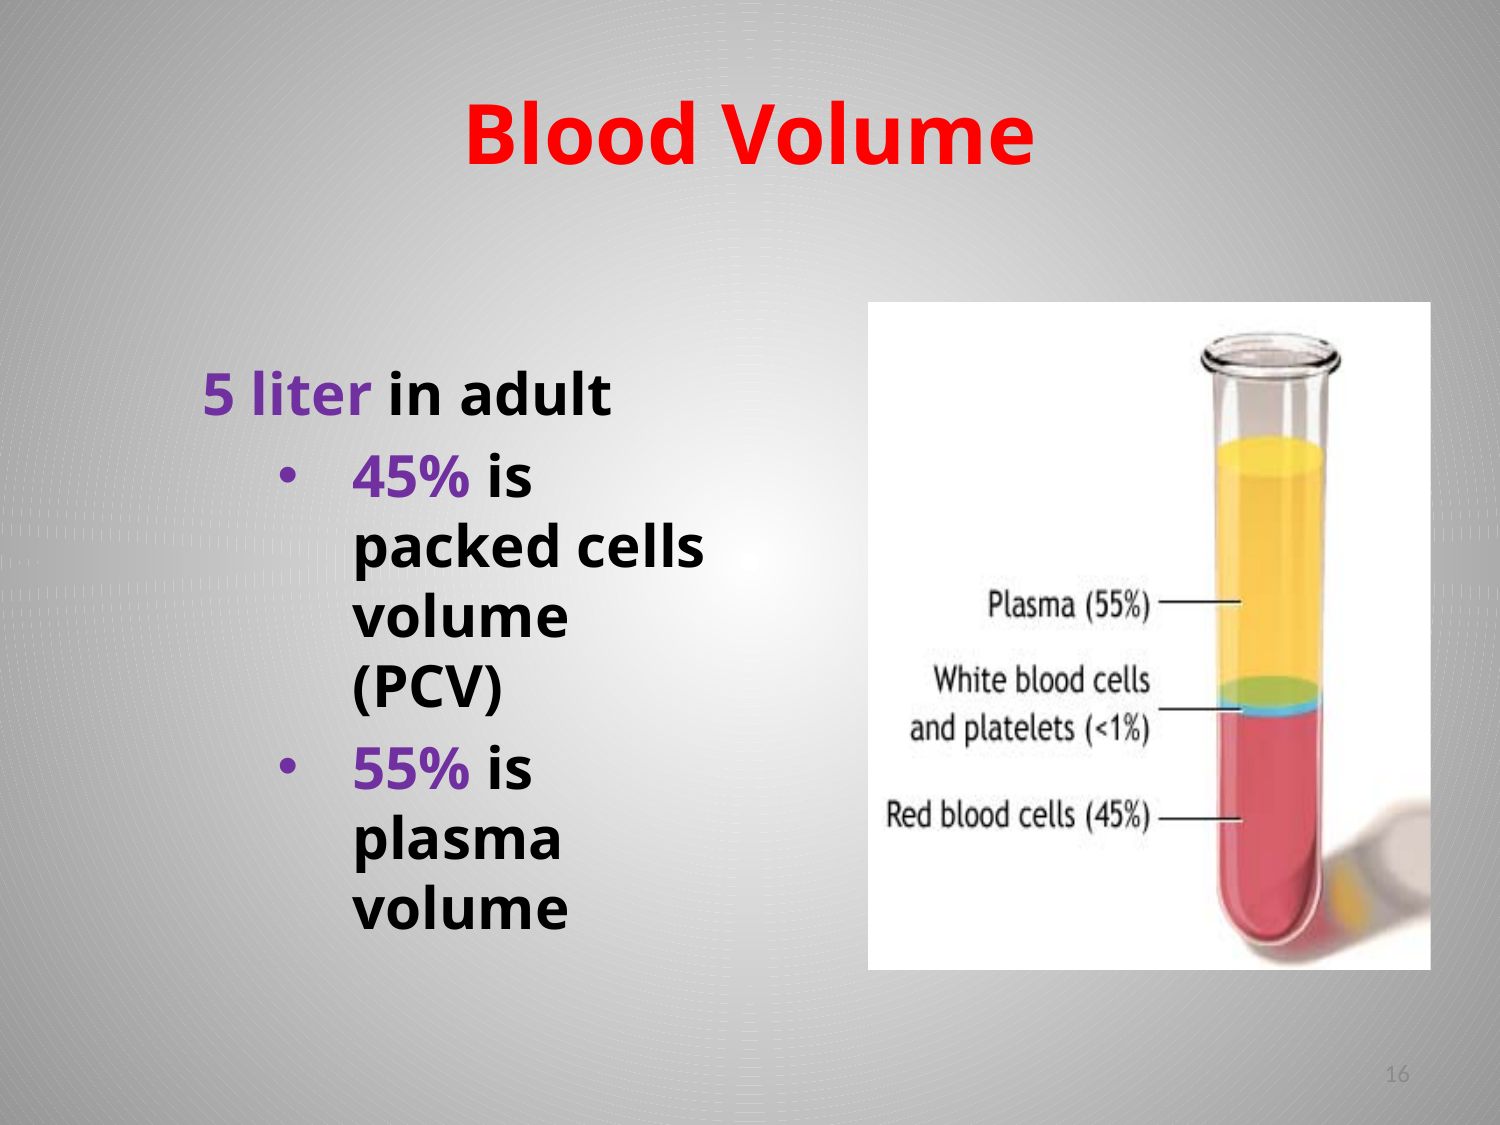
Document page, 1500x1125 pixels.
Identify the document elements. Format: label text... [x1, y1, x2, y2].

title Blood Volume [112, 37, 1388, 225]
slide_number 16 [1074, 1042, 1425, 1103]
list 5 liter in adult 45% is packed cells volume (PCV) 55% is plasma volume [112, 350, 738, 1025]
picture [867, 302, 1431, 971]
